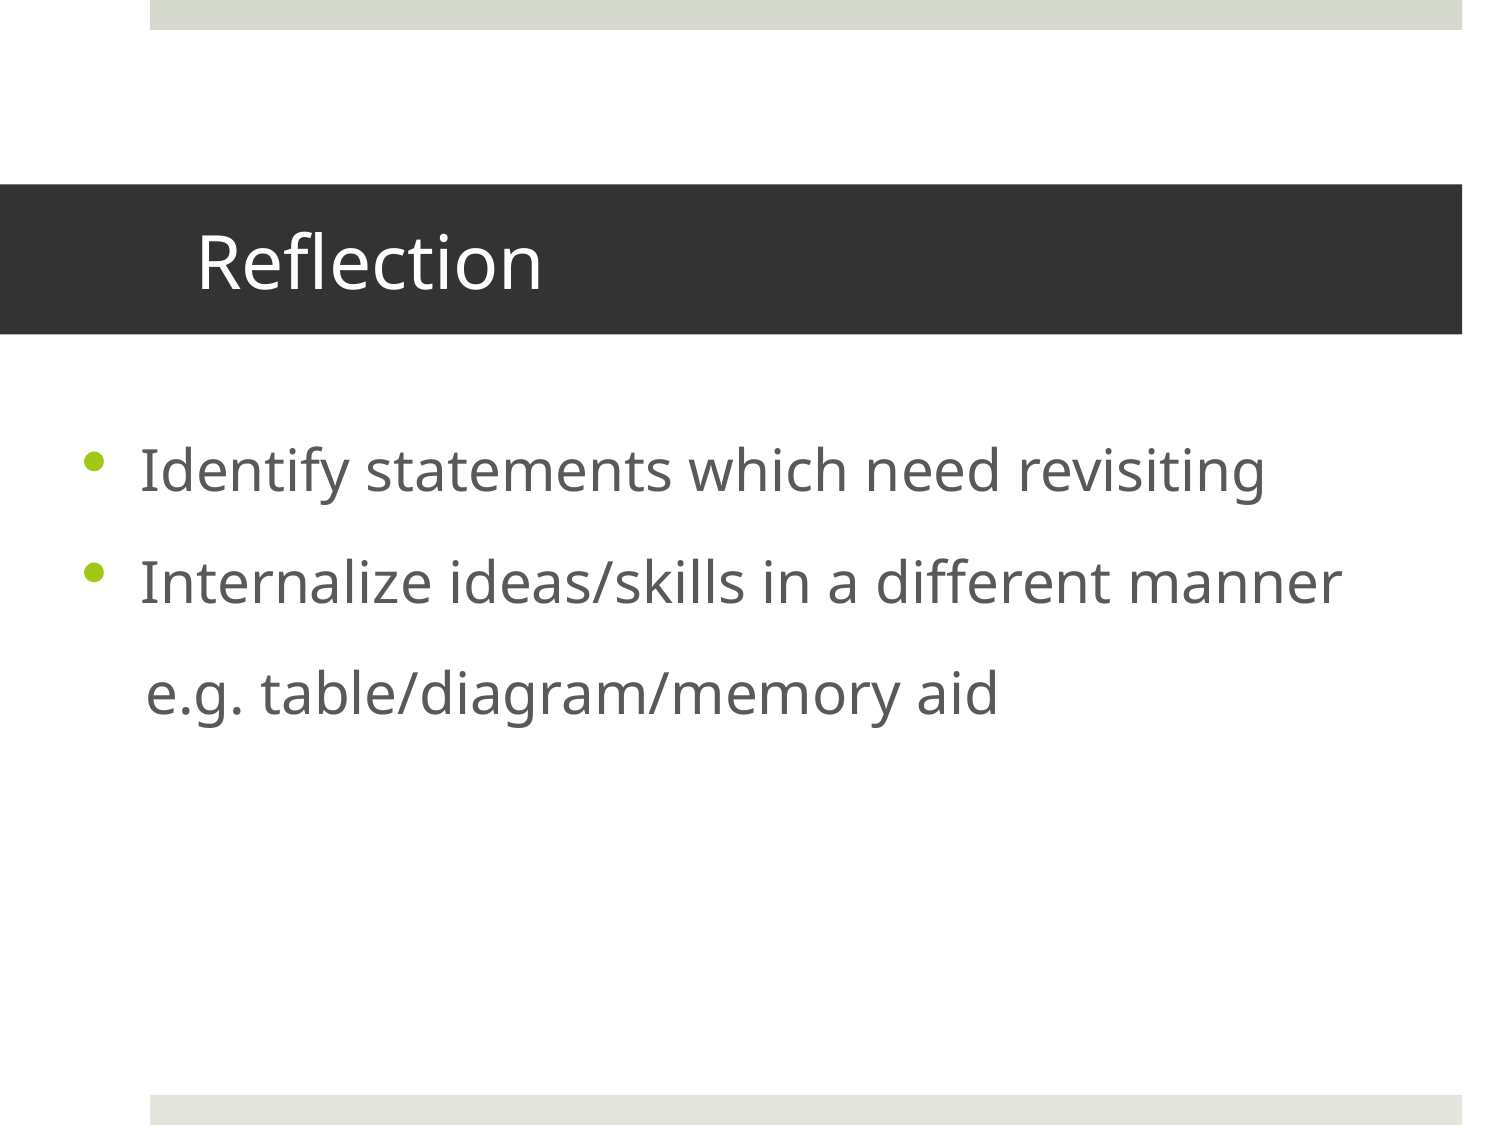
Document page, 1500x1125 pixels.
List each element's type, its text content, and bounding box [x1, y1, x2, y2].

title Reflection [0, 184, 1463, 335]
list Identify statements which need revisiting Internalize ideas/skills in a different manner e.g. table/diagram/memory aid [69, 425, 1432, 1028]
